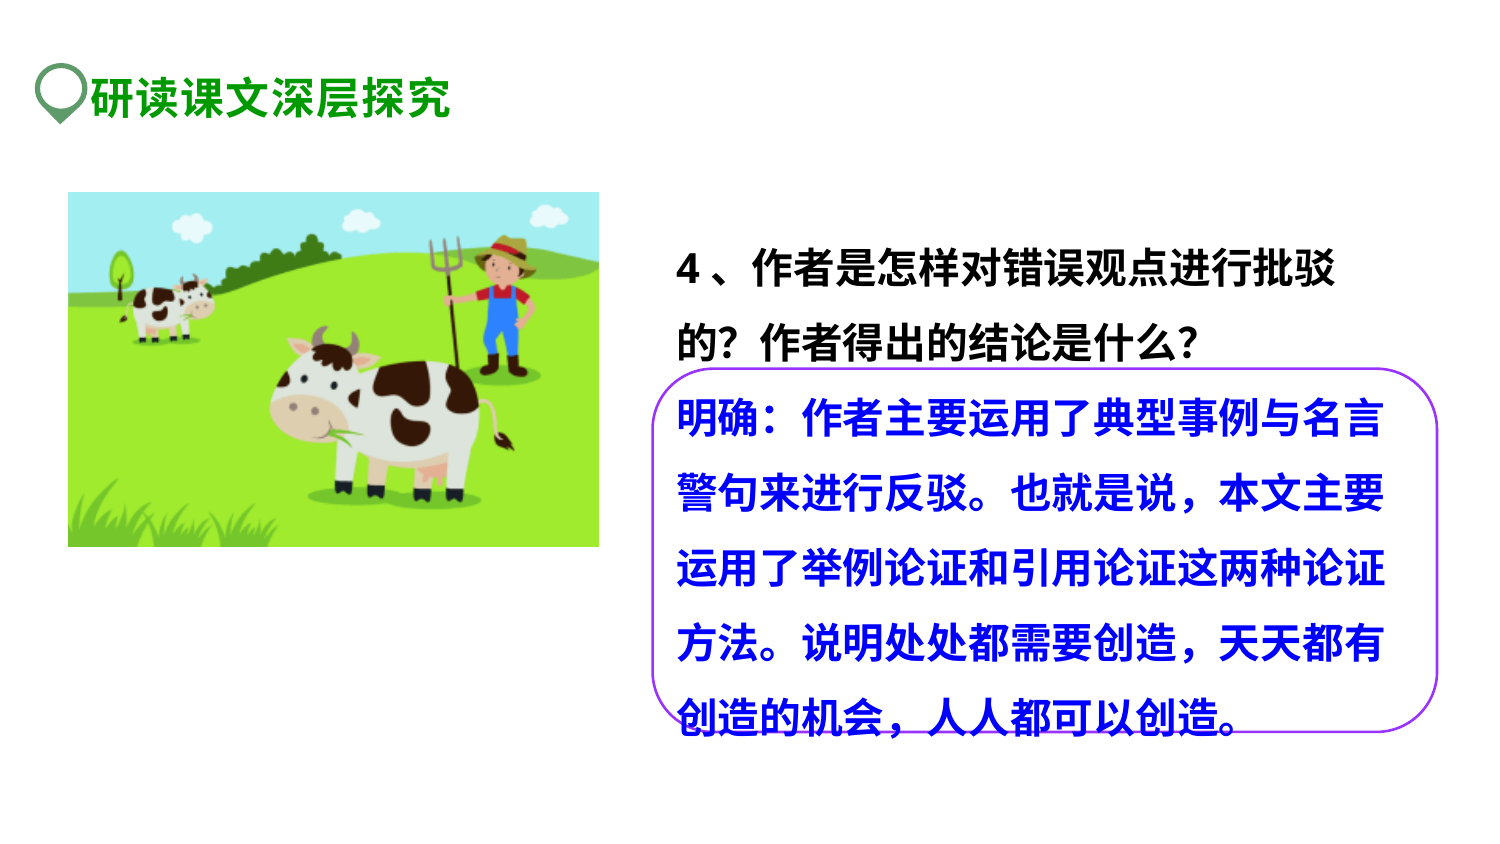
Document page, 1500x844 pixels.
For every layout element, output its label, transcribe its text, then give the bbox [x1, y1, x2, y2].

text_box [652, 393, 664, 707]
picture [68, 192, 599, 547]
text_box 4、作者是怎样对错误观点进行批驳的？作者得出的结论是什么？ 明确：作者主要运用了典型事例与名言警句来进行反驳。也就是说，本文主要运用了举例论证和引用论证这两种论证方法。说明处处都需要创造，天天都有创造的机会，人人都可以创造。 [664, 211, 1426, 748]
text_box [34, 62, 472, 132]
text_box [1426, 394, 1438, 707]
